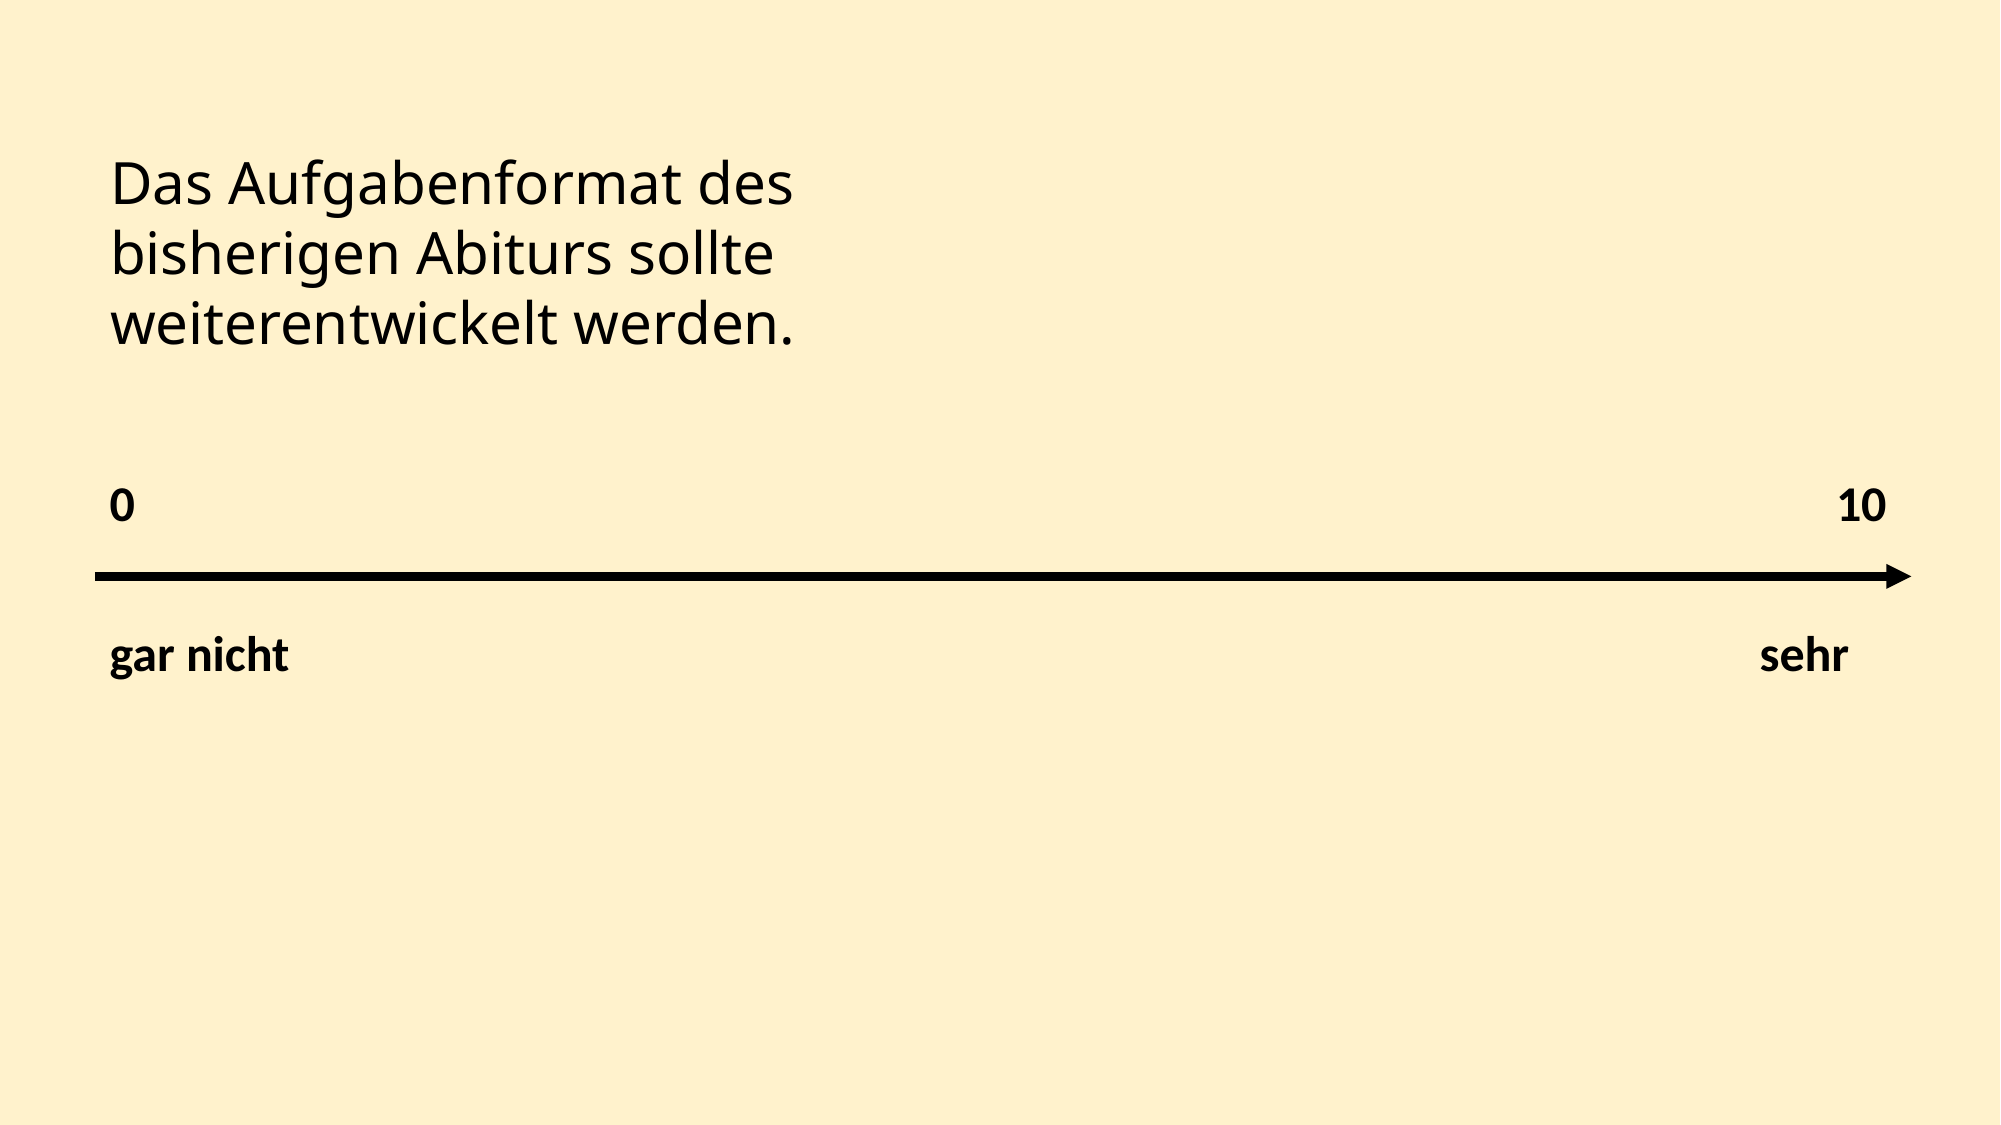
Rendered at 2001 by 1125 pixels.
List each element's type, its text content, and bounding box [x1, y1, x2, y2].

text_box 0 10 gar nicht sehr [94, 463, 1912, 576]
subtitle Das Aufgabenformat des bisherigen Abiturs sollte weiterentwickelt werden. [94, 136, 965, 364]
text_box 0 10 gar nicht sehr [94, 578, 1912, 689]
